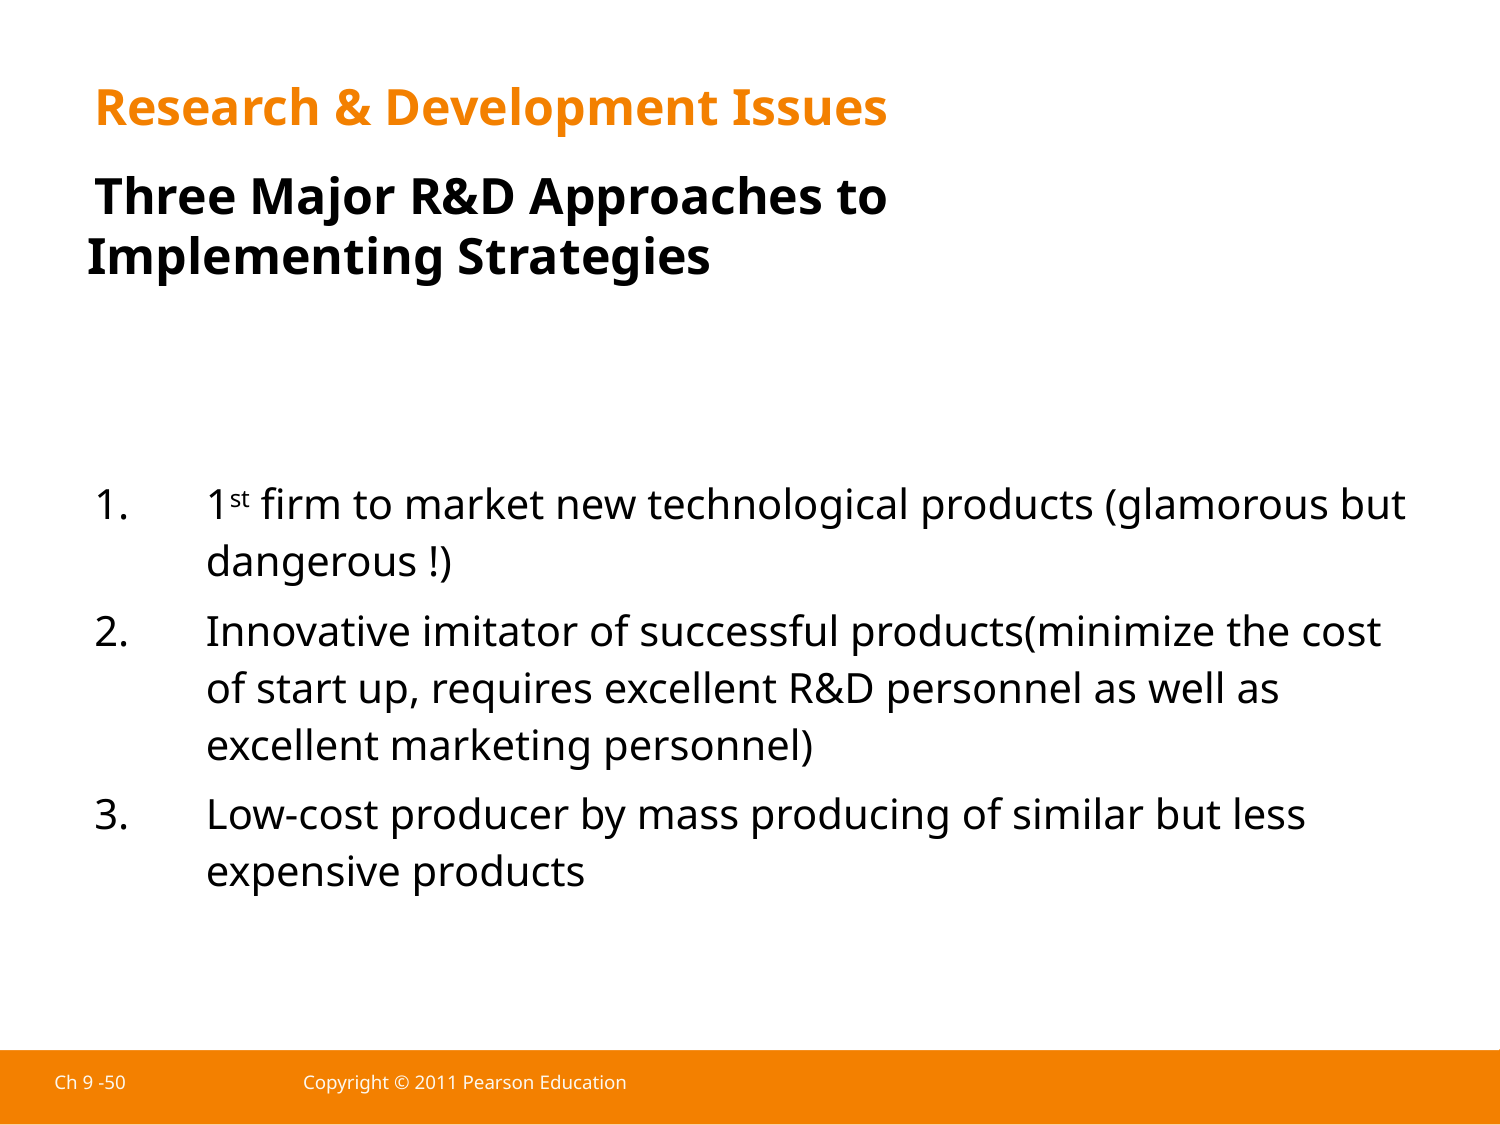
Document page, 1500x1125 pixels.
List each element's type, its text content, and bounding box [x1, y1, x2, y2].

text_box Research & Development Issues Three Major R&D Approaches to Implementing Strategies [87, 74, 1265, 285]
list 1st firm to market new technological products (glamorous but dangerous !) Innovative imitator of successful products(minimize the cost of start up, requires excellent R&D personnel as well as excellent marketing personnel) Low-cost producer by mass producing of similar but less expensive products [86, 474, 1426, 930]
text_box Copyright © 2011 Pearson Education [233, 1070, 697, 1093]
picture [1248, 1042, 1500, 1124]
text_box Ch 9 -50 [47, 1070, 165, 1093]
